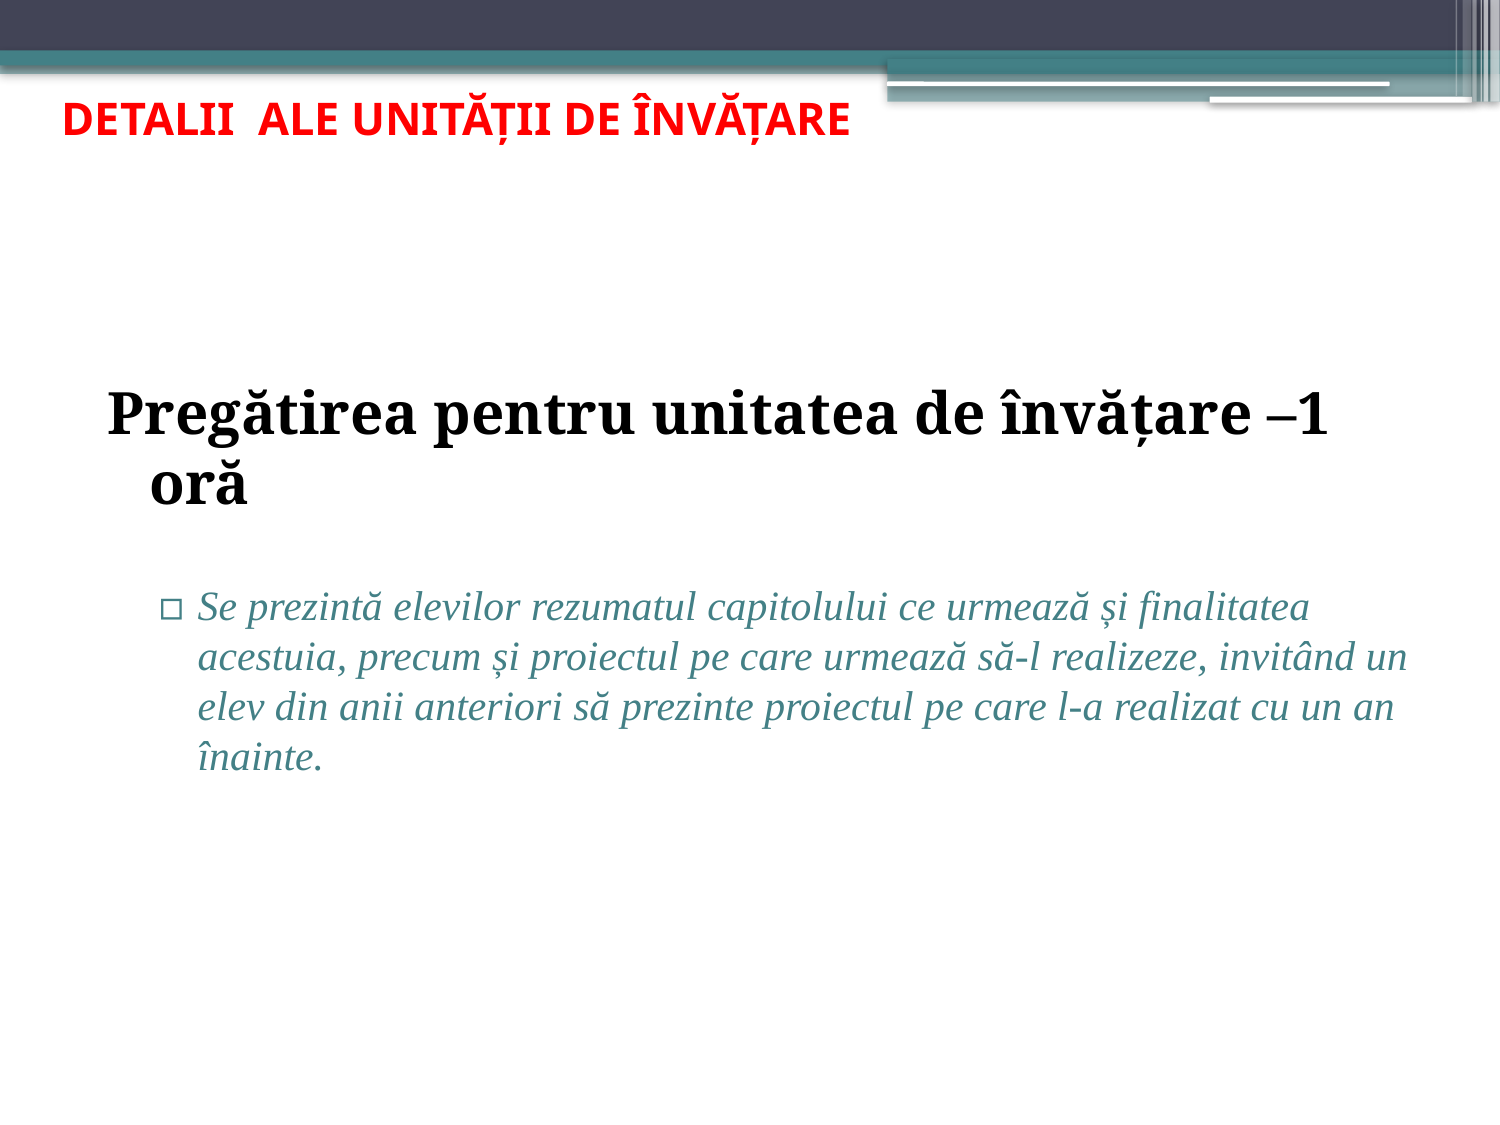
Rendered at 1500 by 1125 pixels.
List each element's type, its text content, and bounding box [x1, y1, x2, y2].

list Pregătirea pentru unitatea de învăţare –1 oră Se prezintă elevilor rezumatul capitolului ce urmează și finalitatea acestuia, precum și proiectul pe care urmează să-l realizeze, invitând un elev din anii anteriori să prezinte proiectul pe care l-a realizat cu un an înainte. [75, 368, 1425, 1079]
title DETALII ALE UNITĂŢII DE ÎNVĂŢARE [46, 82, 1447, 207]
